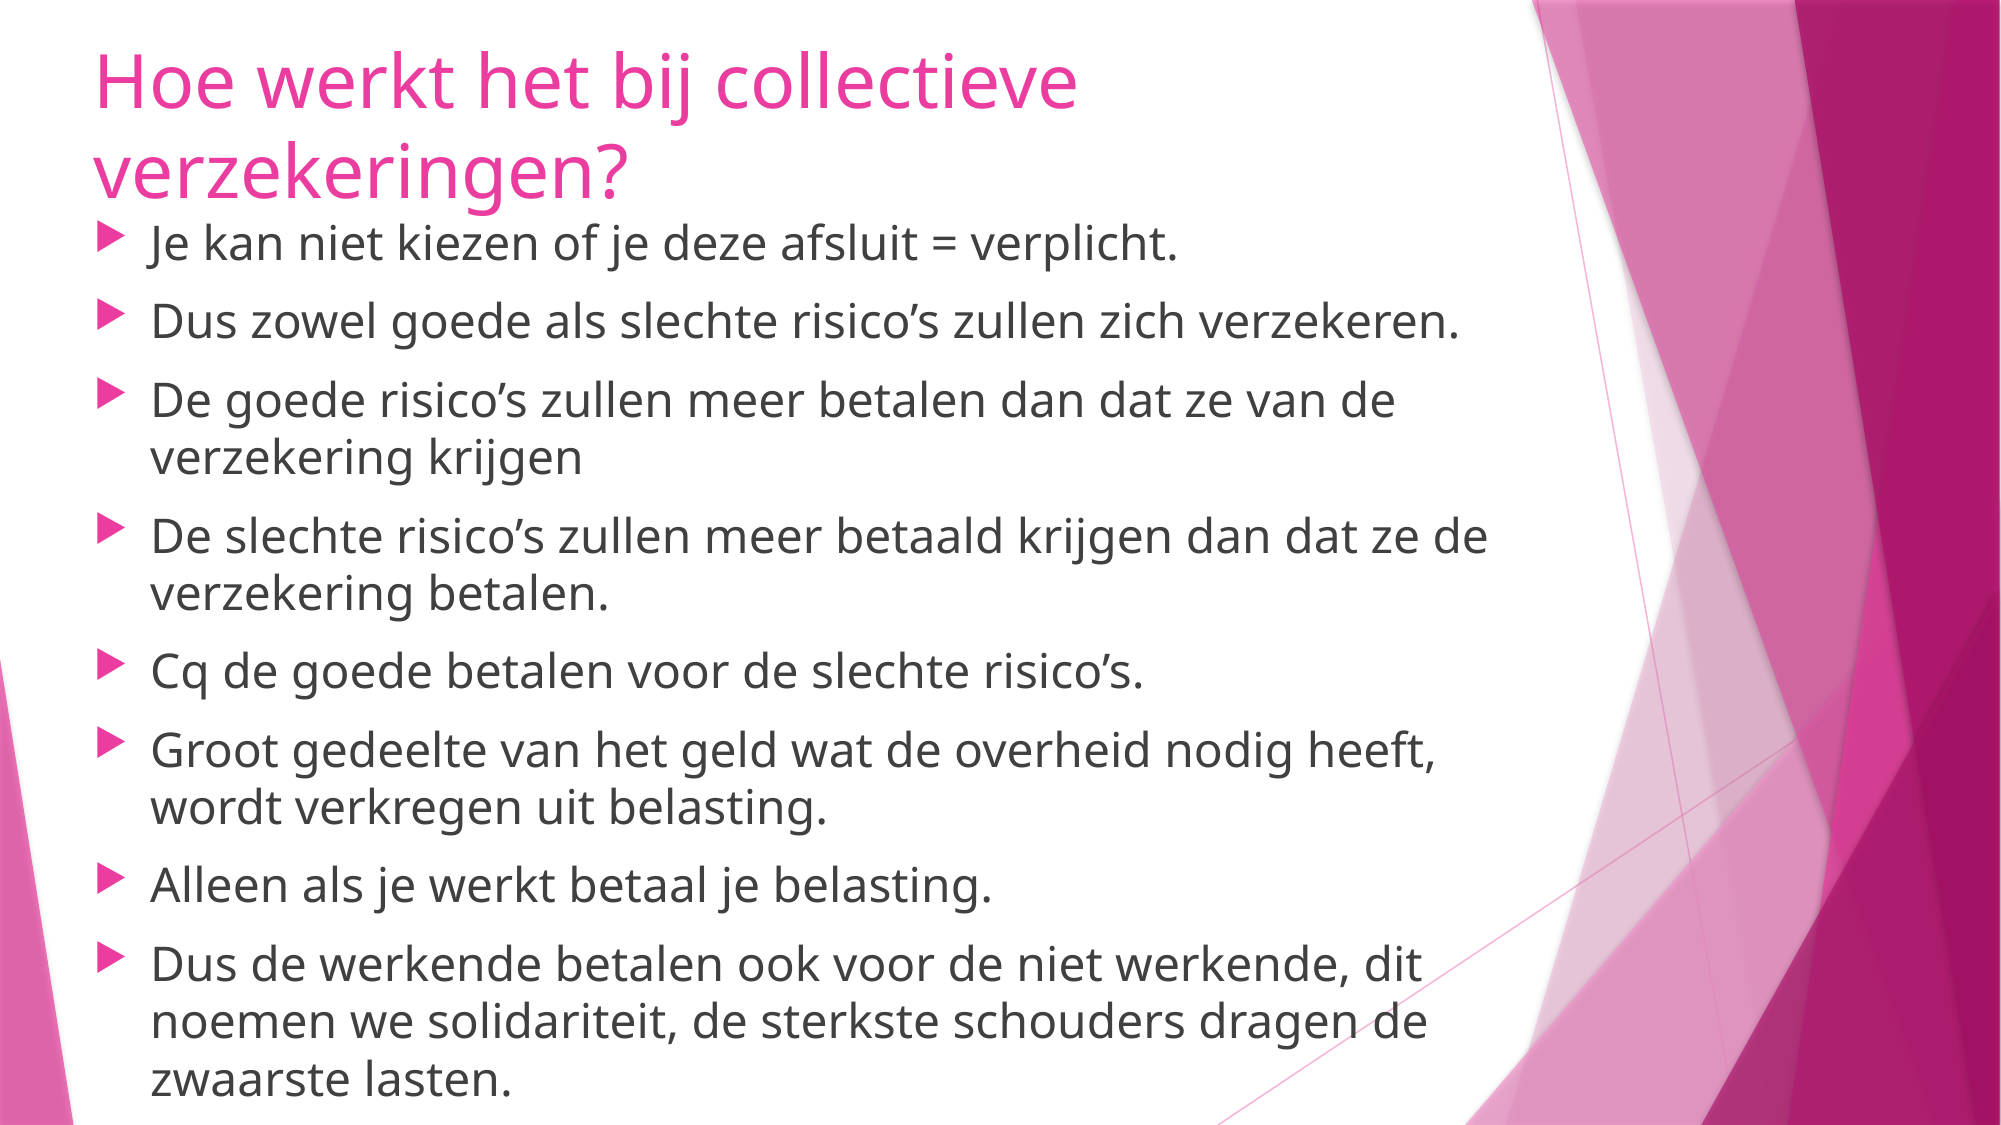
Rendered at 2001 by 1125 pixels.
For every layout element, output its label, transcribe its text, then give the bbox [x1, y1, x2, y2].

list Je kan niet kiezen of je deze afsluit = verplicht. Dus zowel goede als slechte risico’s zullen zich verzekeren. De goede risico’s zullen meer betalen dan dat ze van de verzekering krijgen De slechte risico’s zullen meer betaald krijgen dan dat ze de verzekering betalen. Cq de goede betalen voor de slechte risico’s. Groot gedeelte van het geld wat de overheid nodig heeft, wordt verkregen uit belasting. Alleen als je werkt betaal je belasting. Dus de werkende betalen ook voor de niet werkende, dit noemen we solidariteit, de sterkste schouders dragen de zwaarste lasten. [78, 205, 1522, 992]
title Hoe werkt het bij collectieve verzekeringen? [78, 25, 1522, 205]
